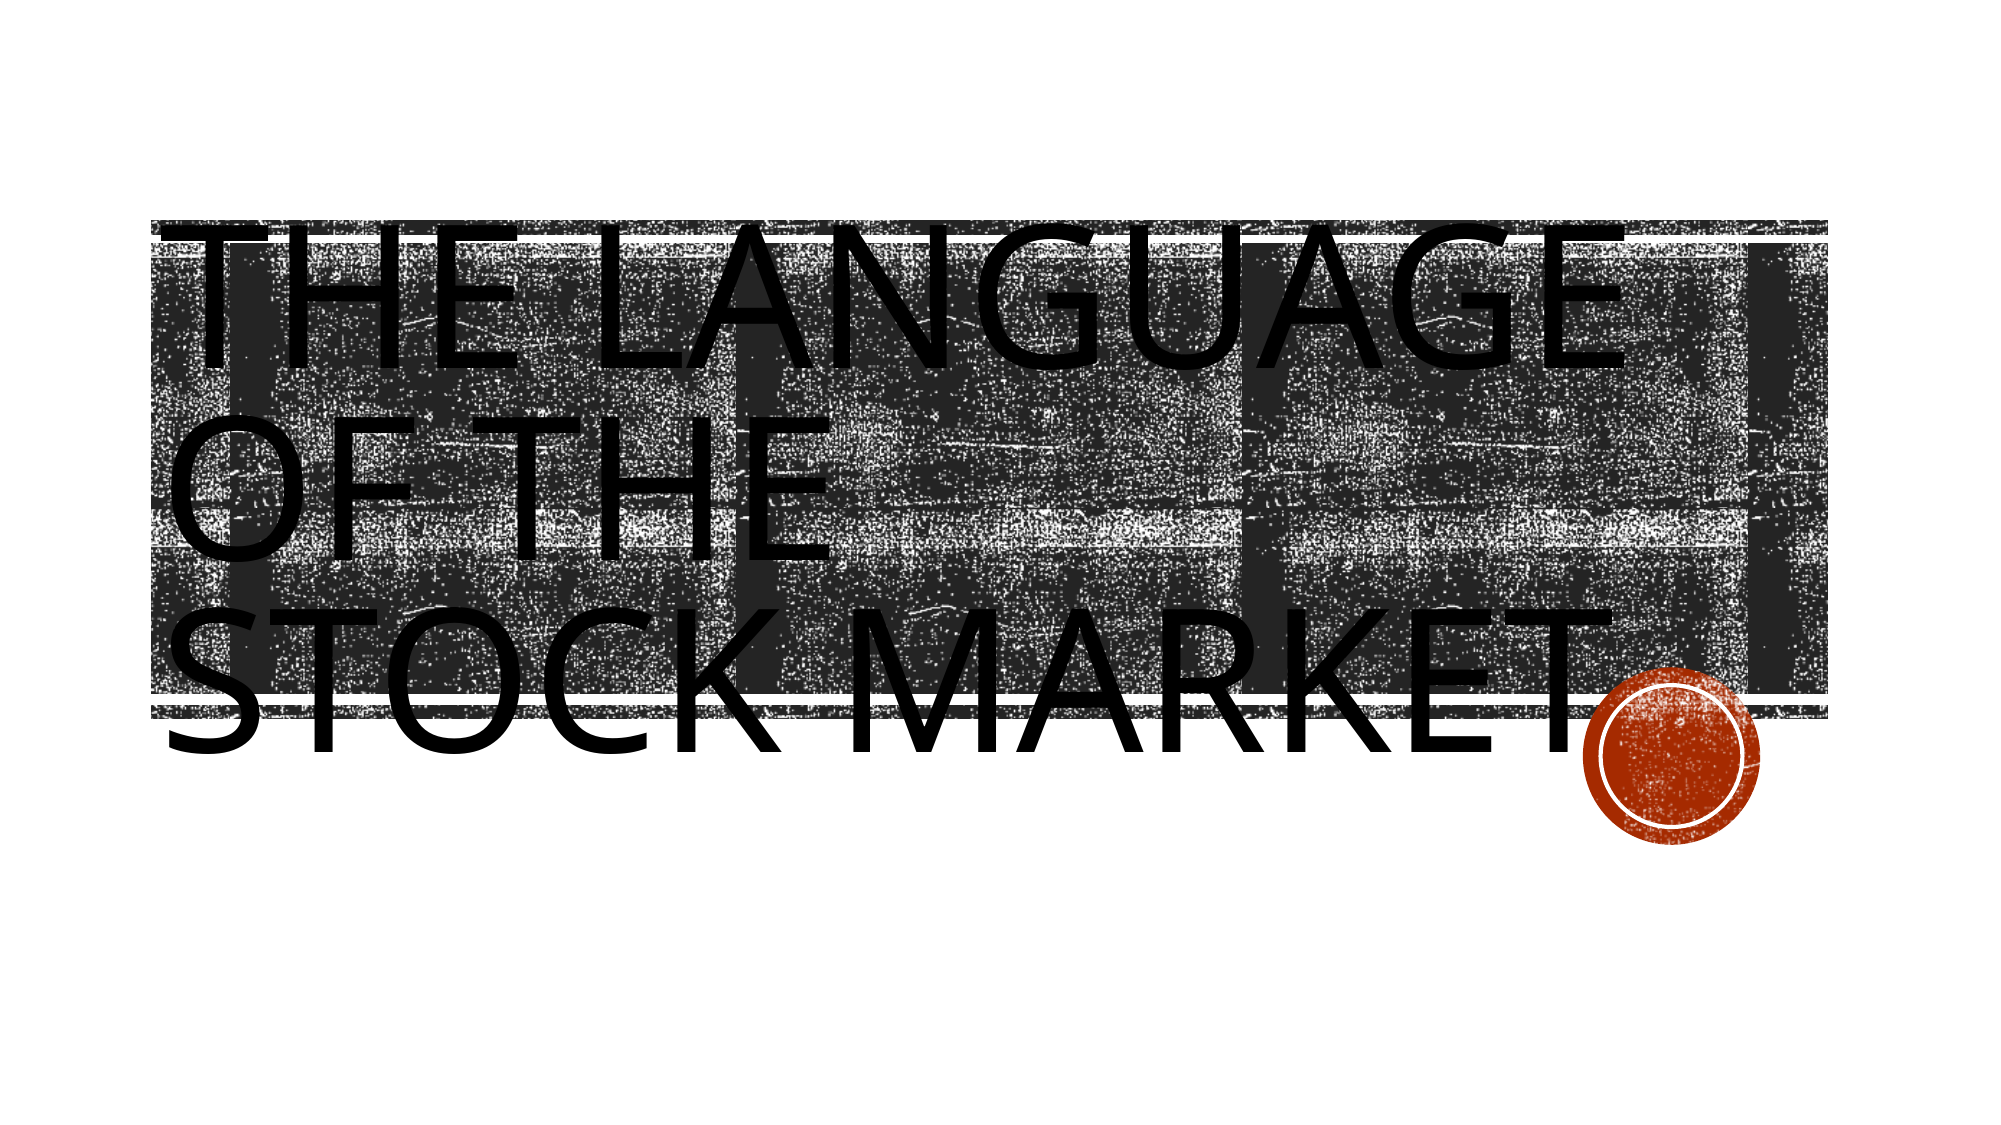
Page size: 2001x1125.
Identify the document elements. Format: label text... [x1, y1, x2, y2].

title The Language of the Stock Market [144, 378, 1856, 629]
